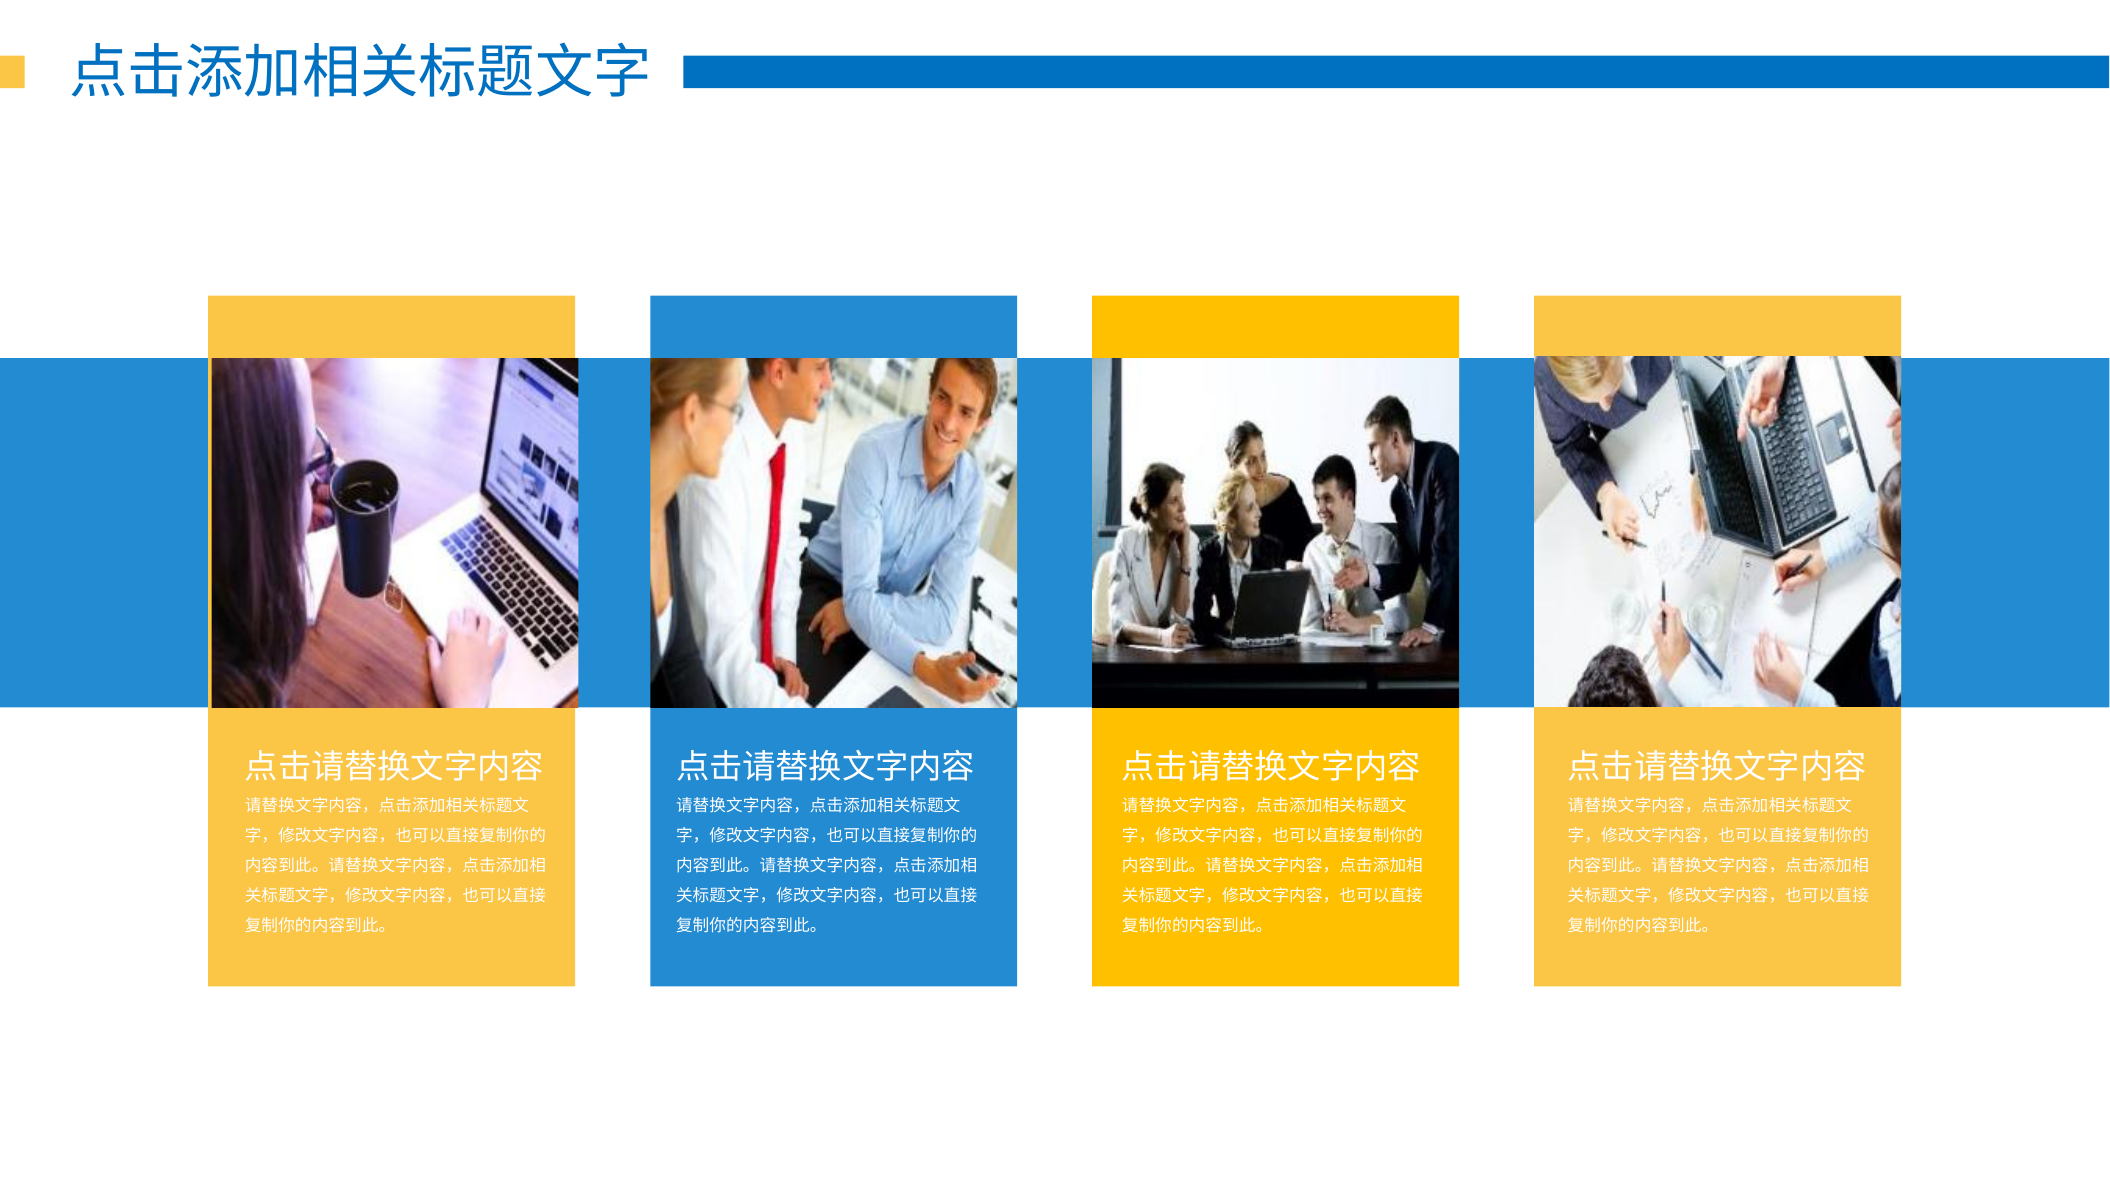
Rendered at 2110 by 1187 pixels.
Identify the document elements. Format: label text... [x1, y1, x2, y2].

text_box 点击添加相关标题文字 [54, 26, 667, 112]
text_box [0, 357, 208, 708]
text_box [0, 55, 26, 89]
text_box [208, 295, 1902, 987]
text_box [1902, 357, 2110, 708]
text_box [682, 55, 2110, 89]
